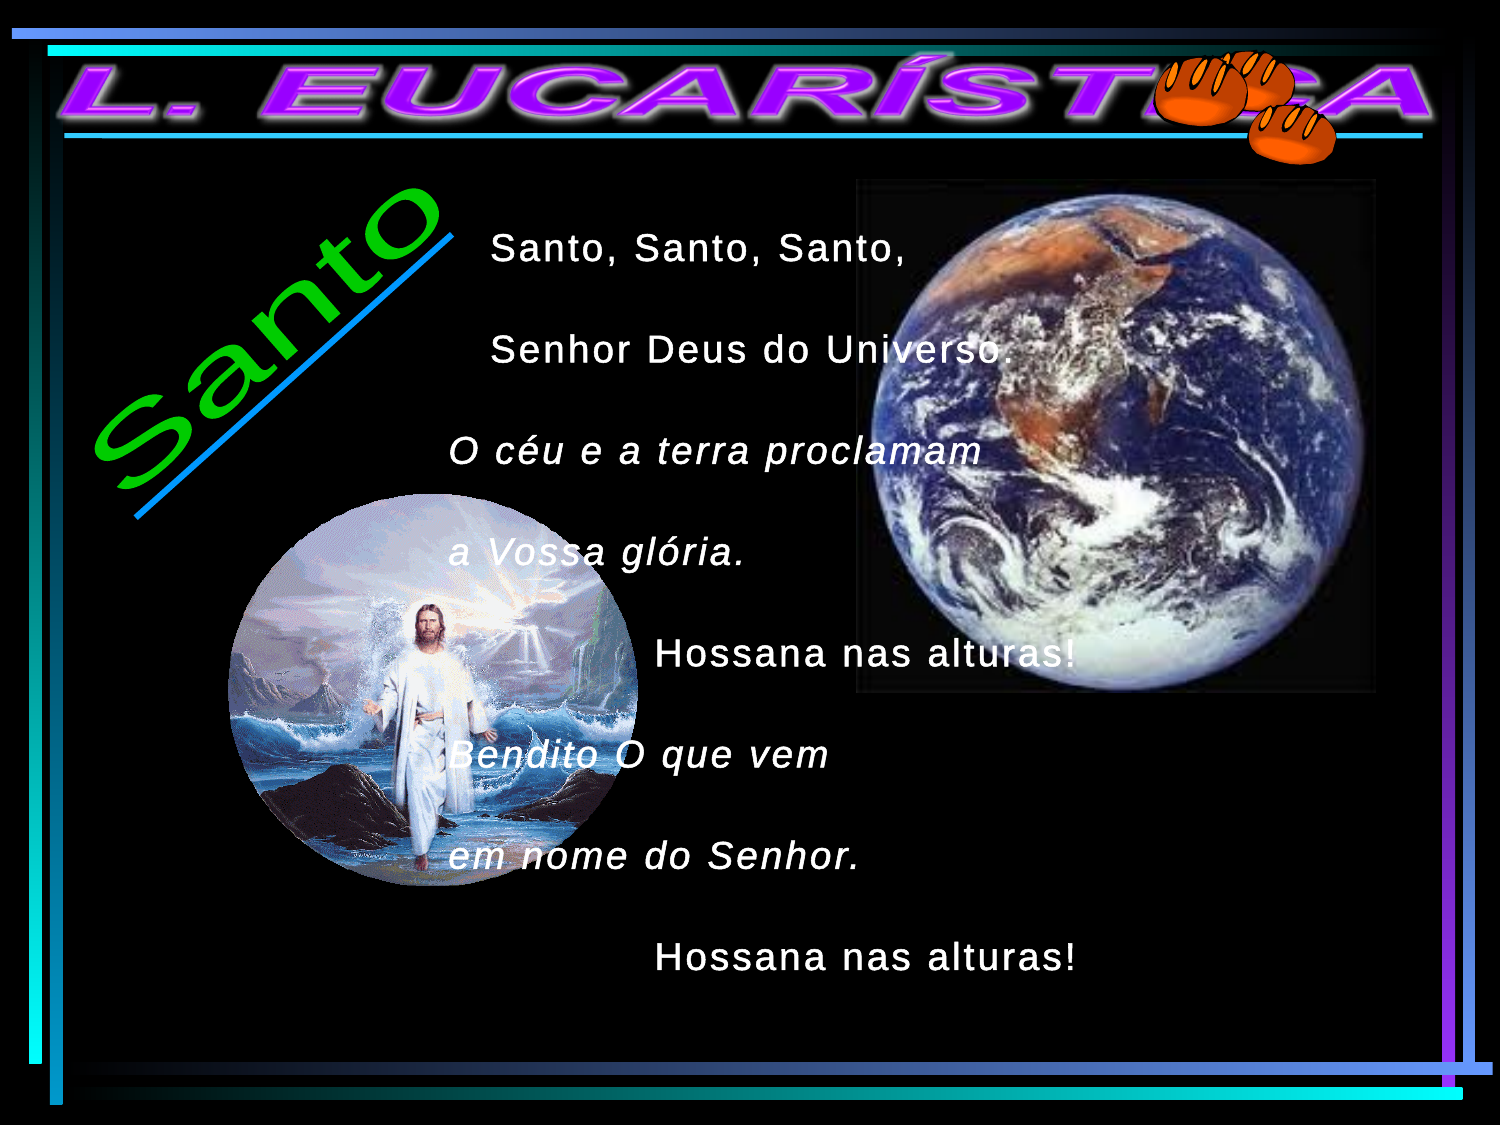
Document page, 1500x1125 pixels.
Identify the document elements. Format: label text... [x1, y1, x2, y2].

picture [47, 42, 1451, 693]
text_box Santo, Santo, Santo, Senhor Deus do Universo. O céu e a terra proclamam a Vossa glória. Hossana nas alturas! Bendito O que vem em nome do Senhor. Hossana nas alturas! [433, 199, 1471, 1034]
picture [218, 490, 652, 894]
